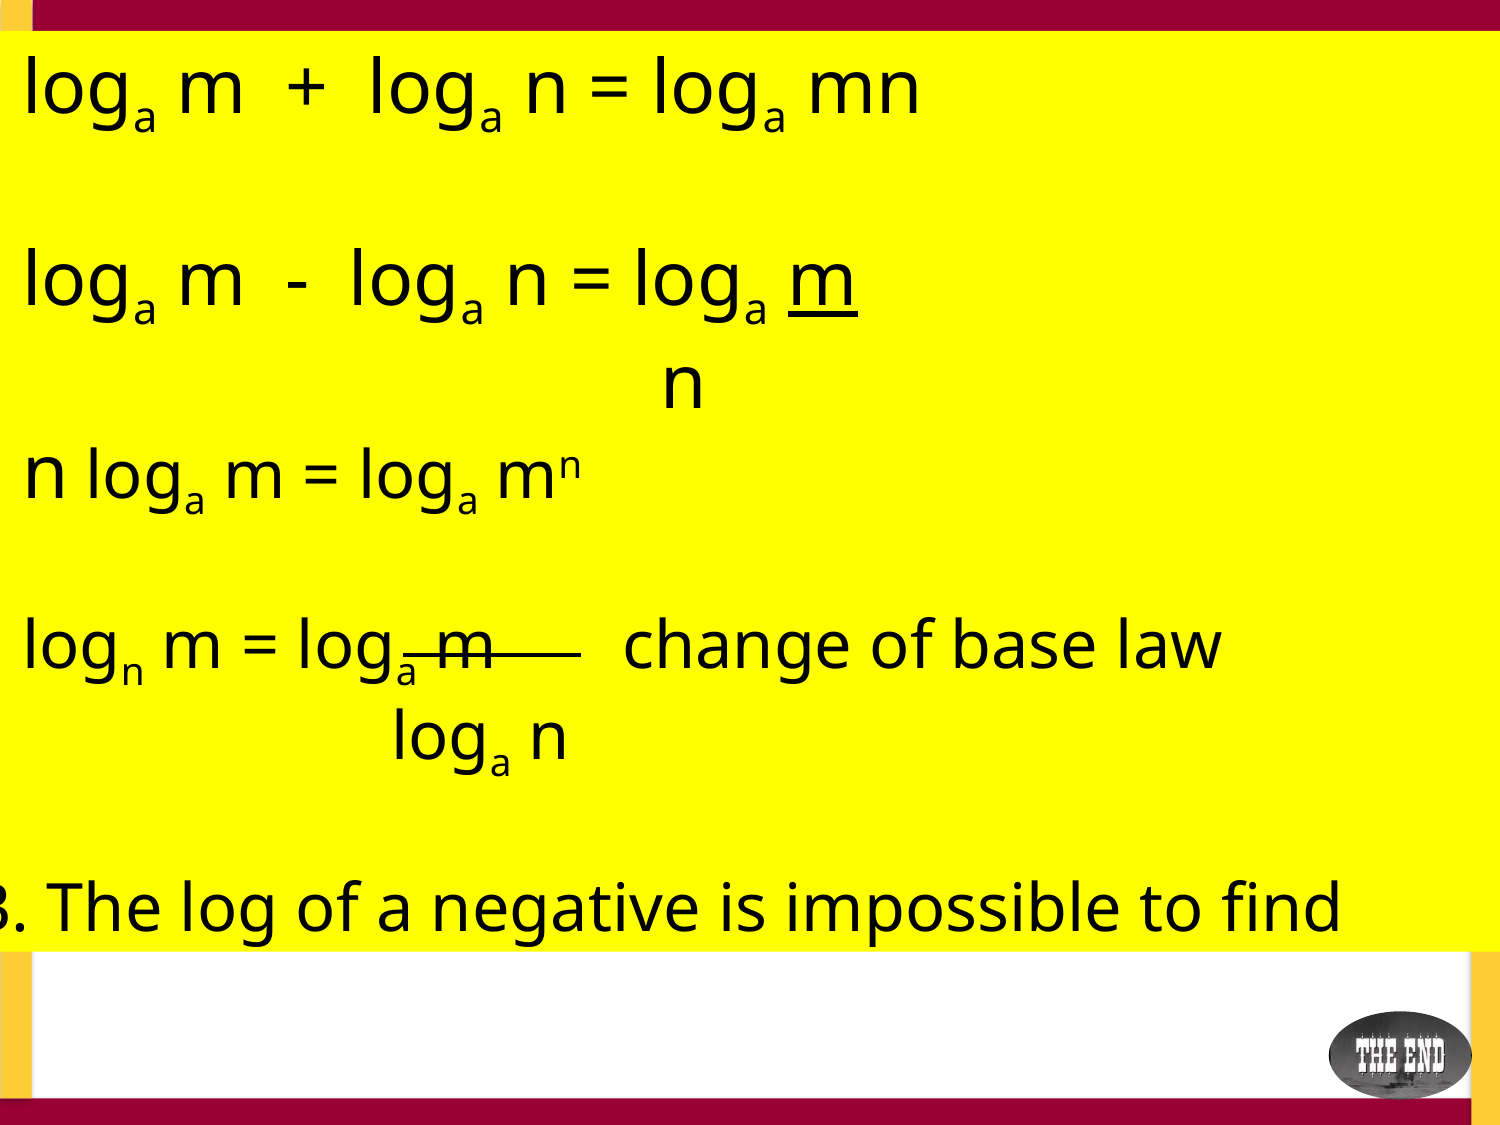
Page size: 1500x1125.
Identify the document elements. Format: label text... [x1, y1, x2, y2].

picture [1328, 1011, 1472, 1100]
text_box loga m + loga n = loga mn 2. loga m - loga n = loga m n n loga m = loga mn logn m = loga m change of base law loga n N.B. The log of a negative is impossible to find [0, 30, 1500, 952]
